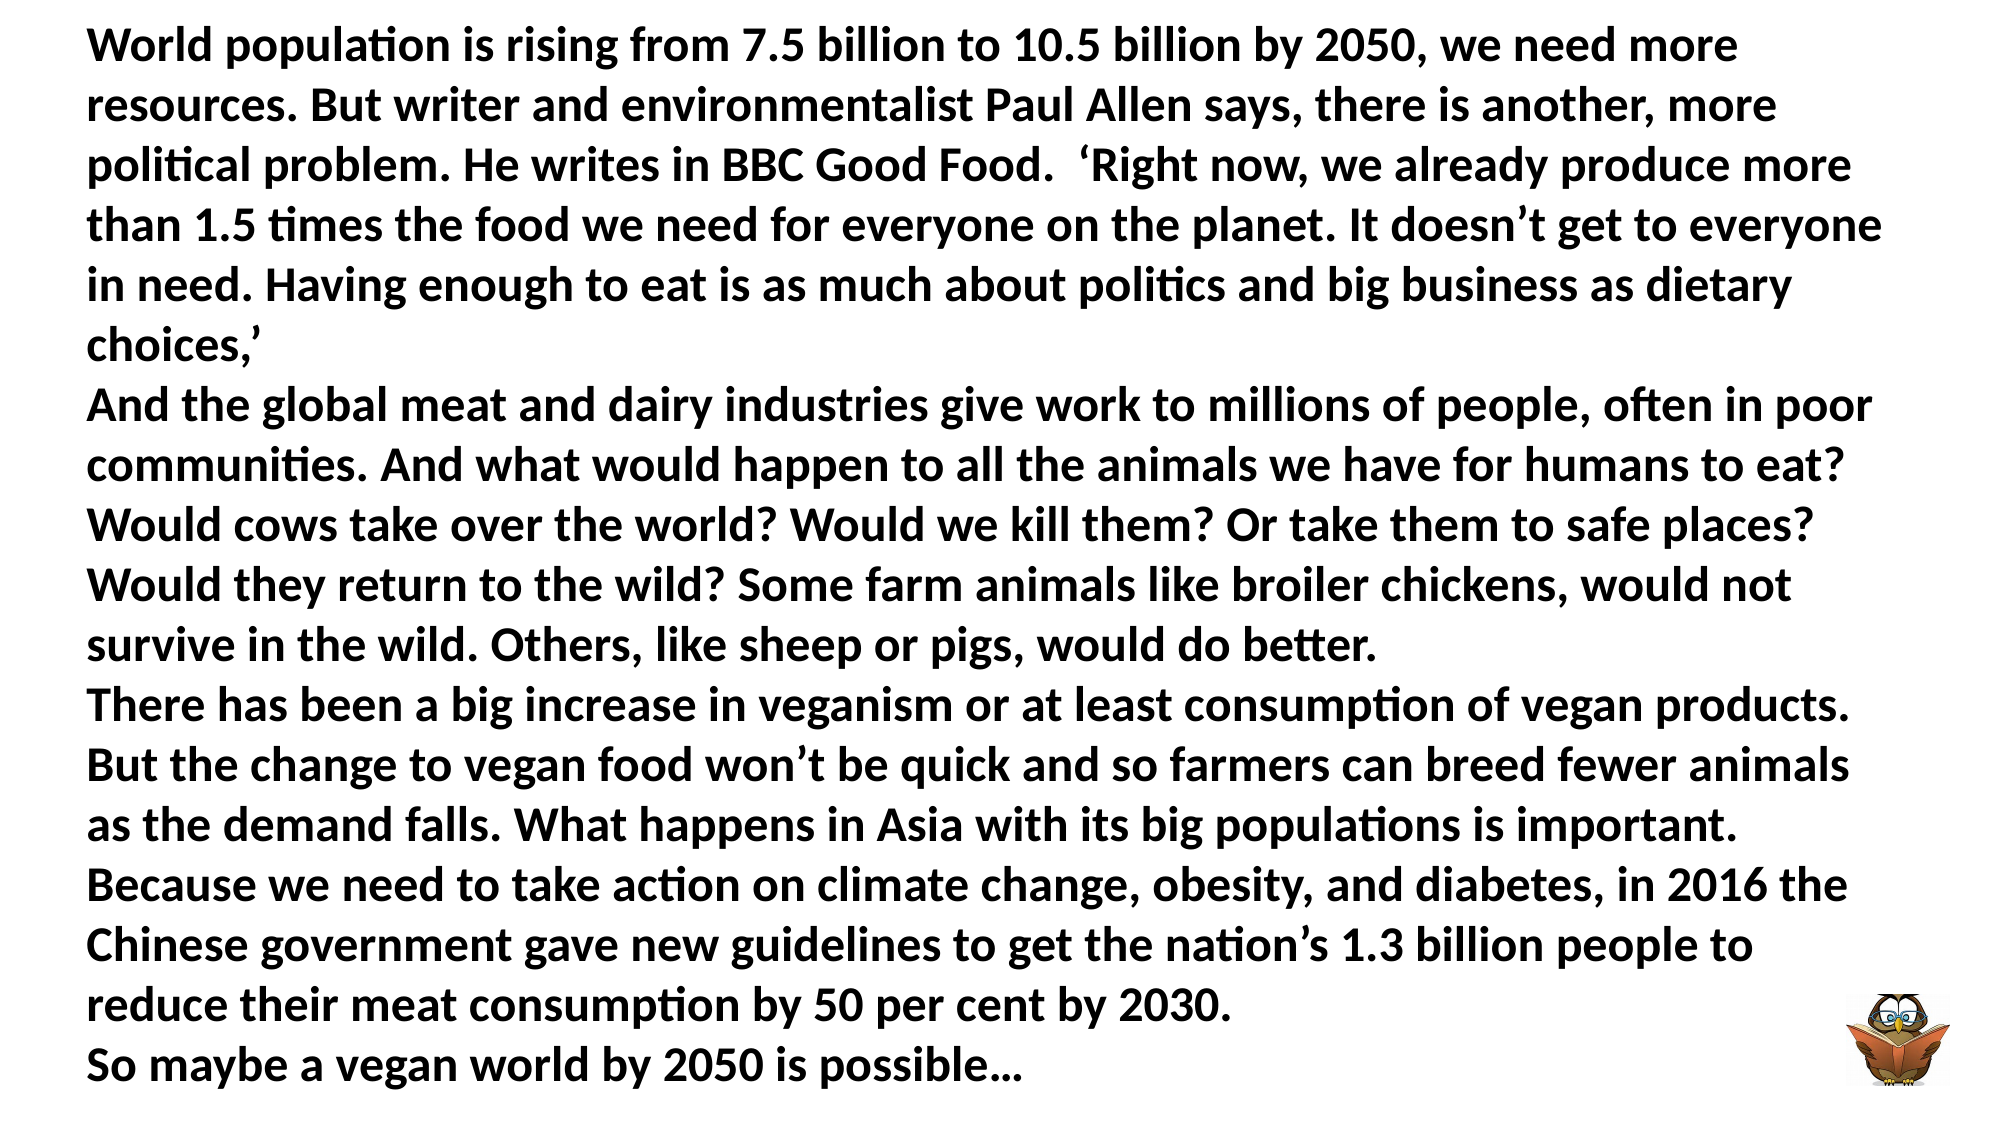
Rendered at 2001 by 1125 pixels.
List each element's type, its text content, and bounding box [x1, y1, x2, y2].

picture [1846, 994, 1950, 1086]
text_box World population is rising from 7.5 billion to 10.5 billion by 2050, we need more resources. But writer and environmentalist Paul Allen says, there is another, more political problem. He writes in BBC Good Food. ‘Right now, we already produce more than 1.5 times the food we need for everyone on the planet. It doesn’t get to everyone in need. Having enough to eat is as much about politics and big business as dietary choices,’ And the global meat and dairy industries give work to millions of people, often in poor communities. And what would happen to all the animals we have for humans to eat? Would cows take over the world? Would we kill them? Or take them to safe places? Would they return to the wild? Some farm animals like broiler chickens, would not survive in the wild. Others, like sheep or pigs, would do better. There has been a big increase in veganism or at least consumption of vegan products. But the change to vegan food won’t be quick and so farmers can breed fewer animals as the demand falls. What happens in Asia with its big populations is important. Because we need to take action on climate change, obesity, and diabetes, in 2016 the Chinese government gave new guidelines to get the nation’s 1.3 billion people to reduce their meat consumption by 50 per cent by 2030. So maybe a vegan world by 2050 is possible… [71, 4, 1912, 1125]
